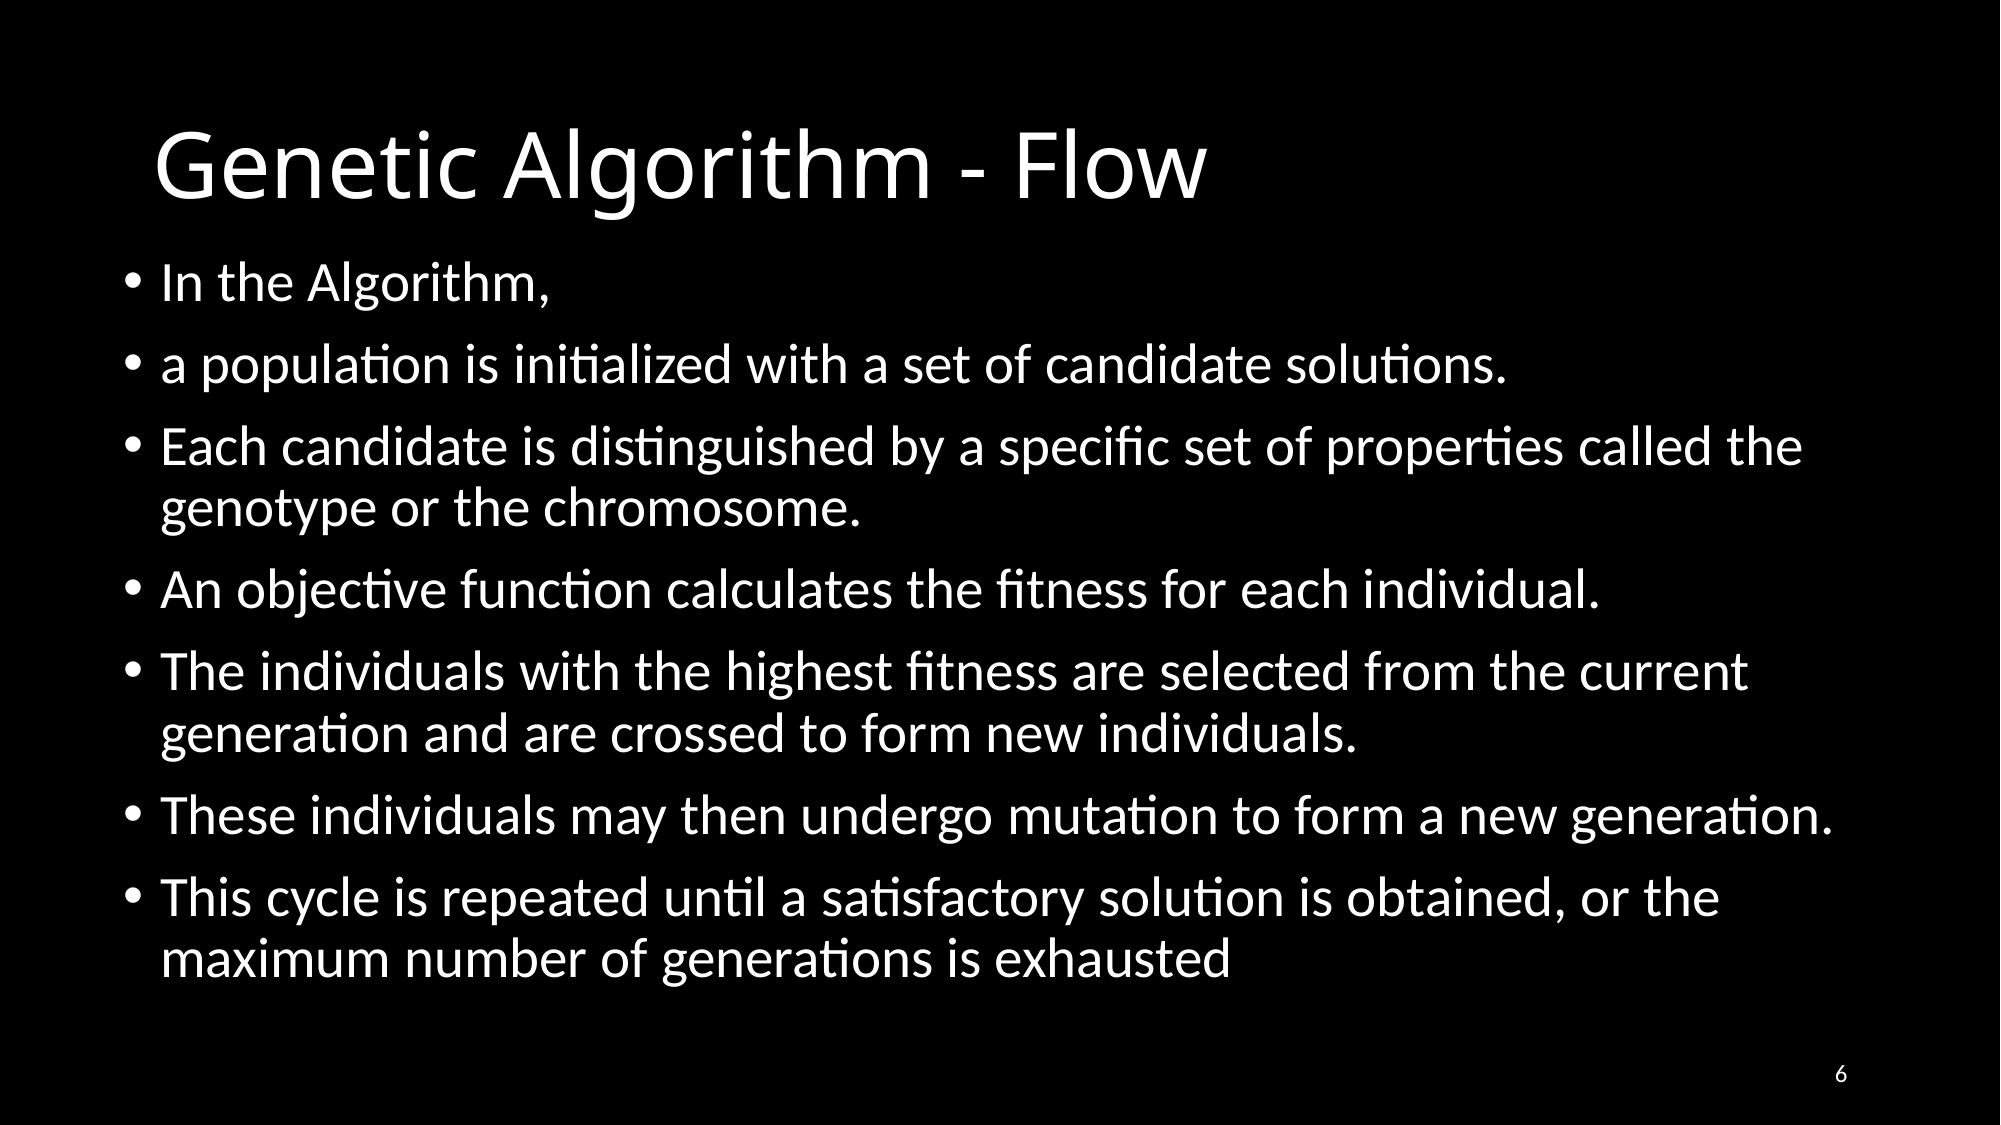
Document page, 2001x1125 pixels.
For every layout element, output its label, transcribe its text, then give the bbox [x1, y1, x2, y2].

list In the Algorithm, a population is initialized with a set of candidate solutions. Each candidate is distinguished by a specific set of properties called the genotype or the chromosome. An objective function calculates the fitness for each individual. The individuals with the highest fitness are selected from the current generation and are crossed to form new individuals. These individuals may then undergo mutation to form a new generation. This cycle is repeated until a satisfactory solution is obtained, or the maximum number of generations is exhausted [108, 244, 1863, 1014]
title Genetic Algorithm - Flow [137, 59, 1863, 244]
slide_number 6 [1412, 1042, 1863, 1103]
